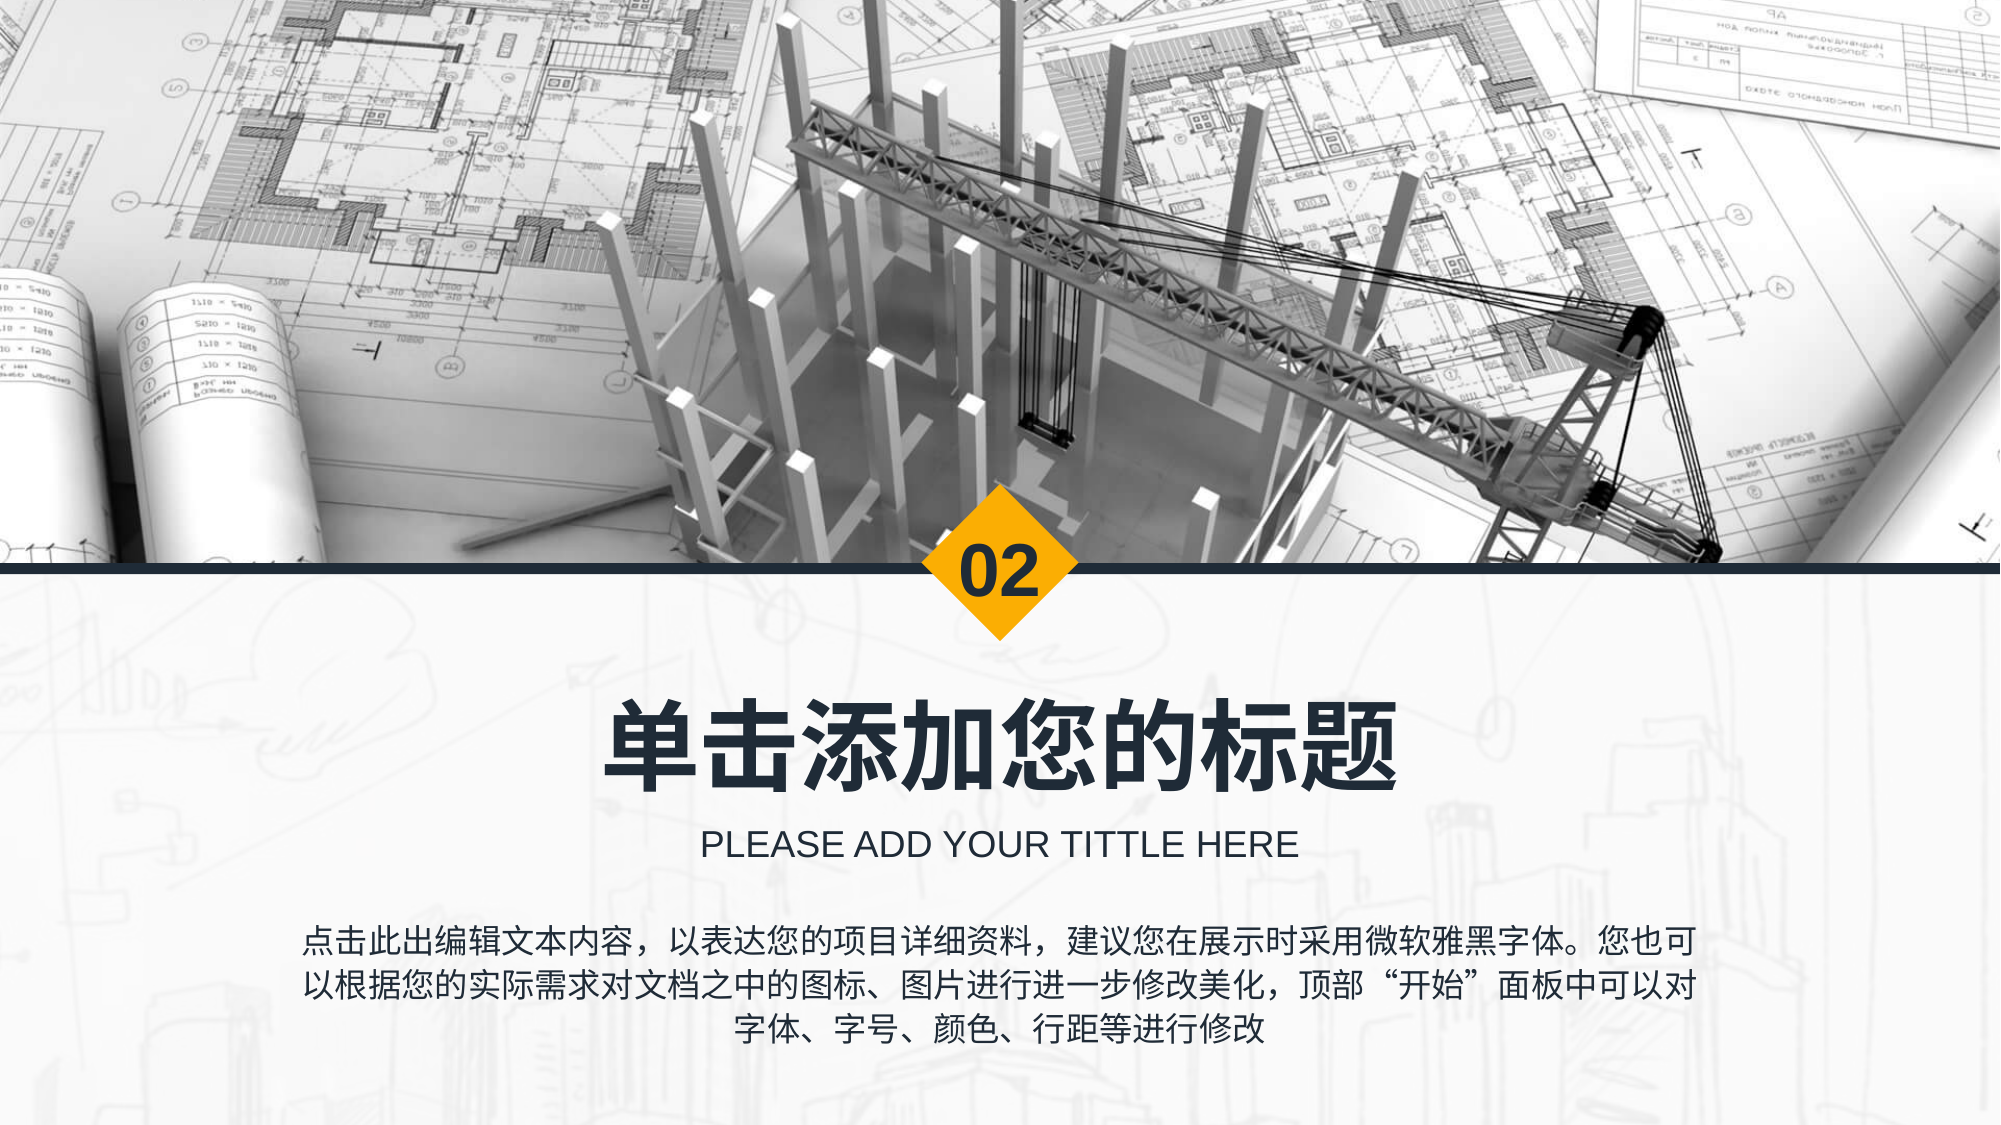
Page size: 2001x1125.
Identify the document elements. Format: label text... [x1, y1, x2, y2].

text_box 点击此出编辑文本内容，以表达您的项目详细资料，建议您在展示时采用微软雅黑字体。您也可以根据您的实际需求对文档之中的图标、图片进行进一步修改美化，顶部“开始”面板中可以对字体、字号、颜色、行距等进行修改 [281, 908, 1719, 1056]
text_box PLEASE ADD YOUR TITTLE HERE [684, 812, 1315, 908]
text_box 单击添加您的标题 [539, 676, 1461, 812]
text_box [921, 483, 1079, 642]
